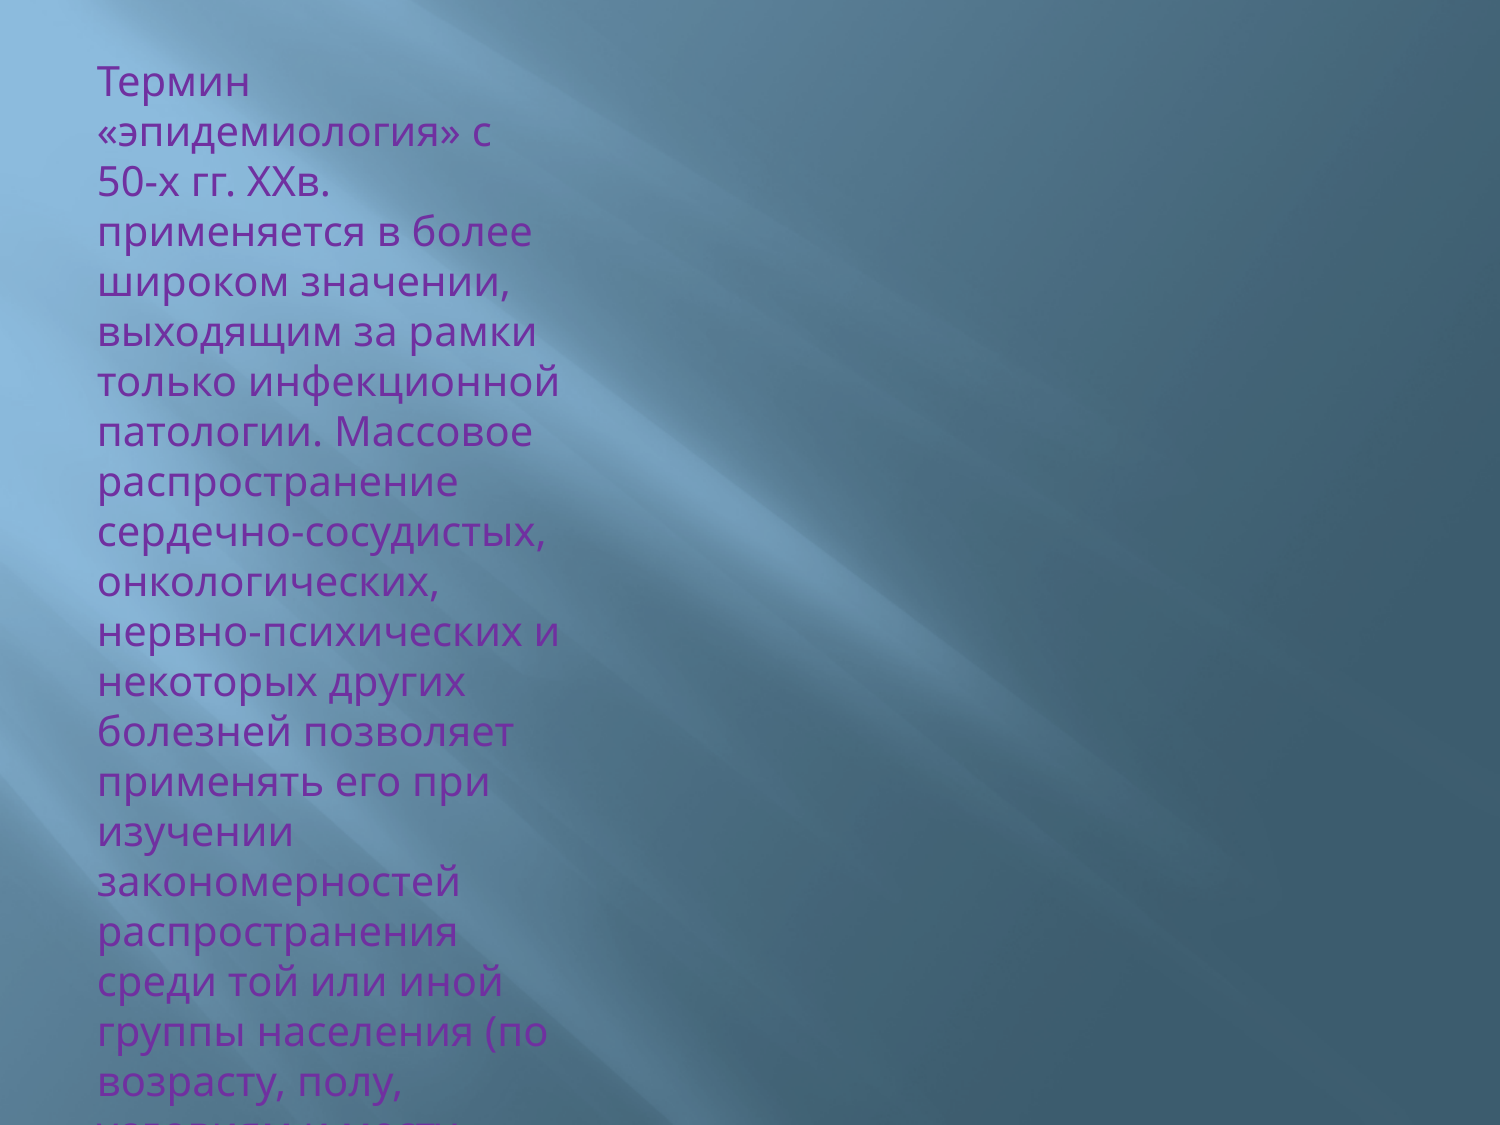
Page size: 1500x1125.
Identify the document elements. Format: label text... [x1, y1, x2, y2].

list Термин «эпидемиология» с 50-х гг. ХХв. применяется в более широком значении, выходящим за рамки только инфекционной патологии. Массовое распространение сердечно-сосудистых, онкологических, нервно-психических и некоторых других болезней позволяет применять его при изучении закономерностей распространения среди той или иной группы населения (по возрасту, полу, условиям и месту жительства и т.д.) этих инфекционных болезней. [82, 46, 576, 802]
